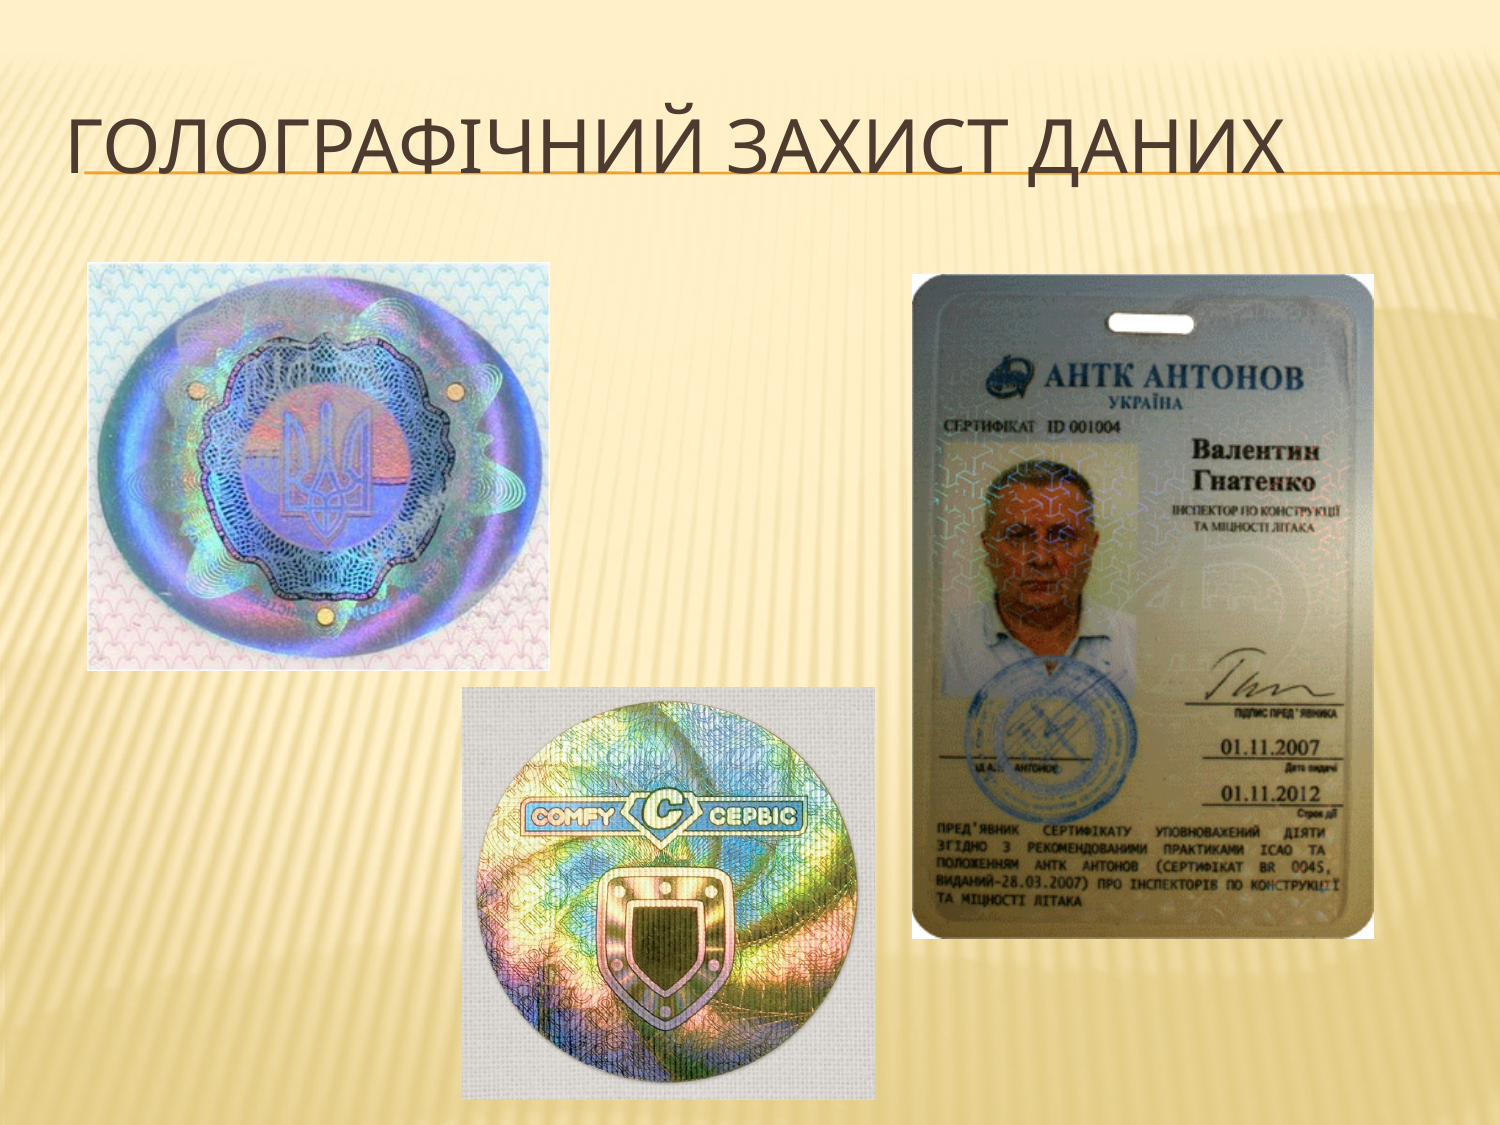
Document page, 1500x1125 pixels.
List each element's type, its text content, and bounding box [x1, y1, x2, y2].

picture [87, 262, 551, 672]
picture [912, 274, 1374, 940]
picture [462, 687, 876, 1101]
title Голографічний захист даних [50, 75, 1475, 213]
